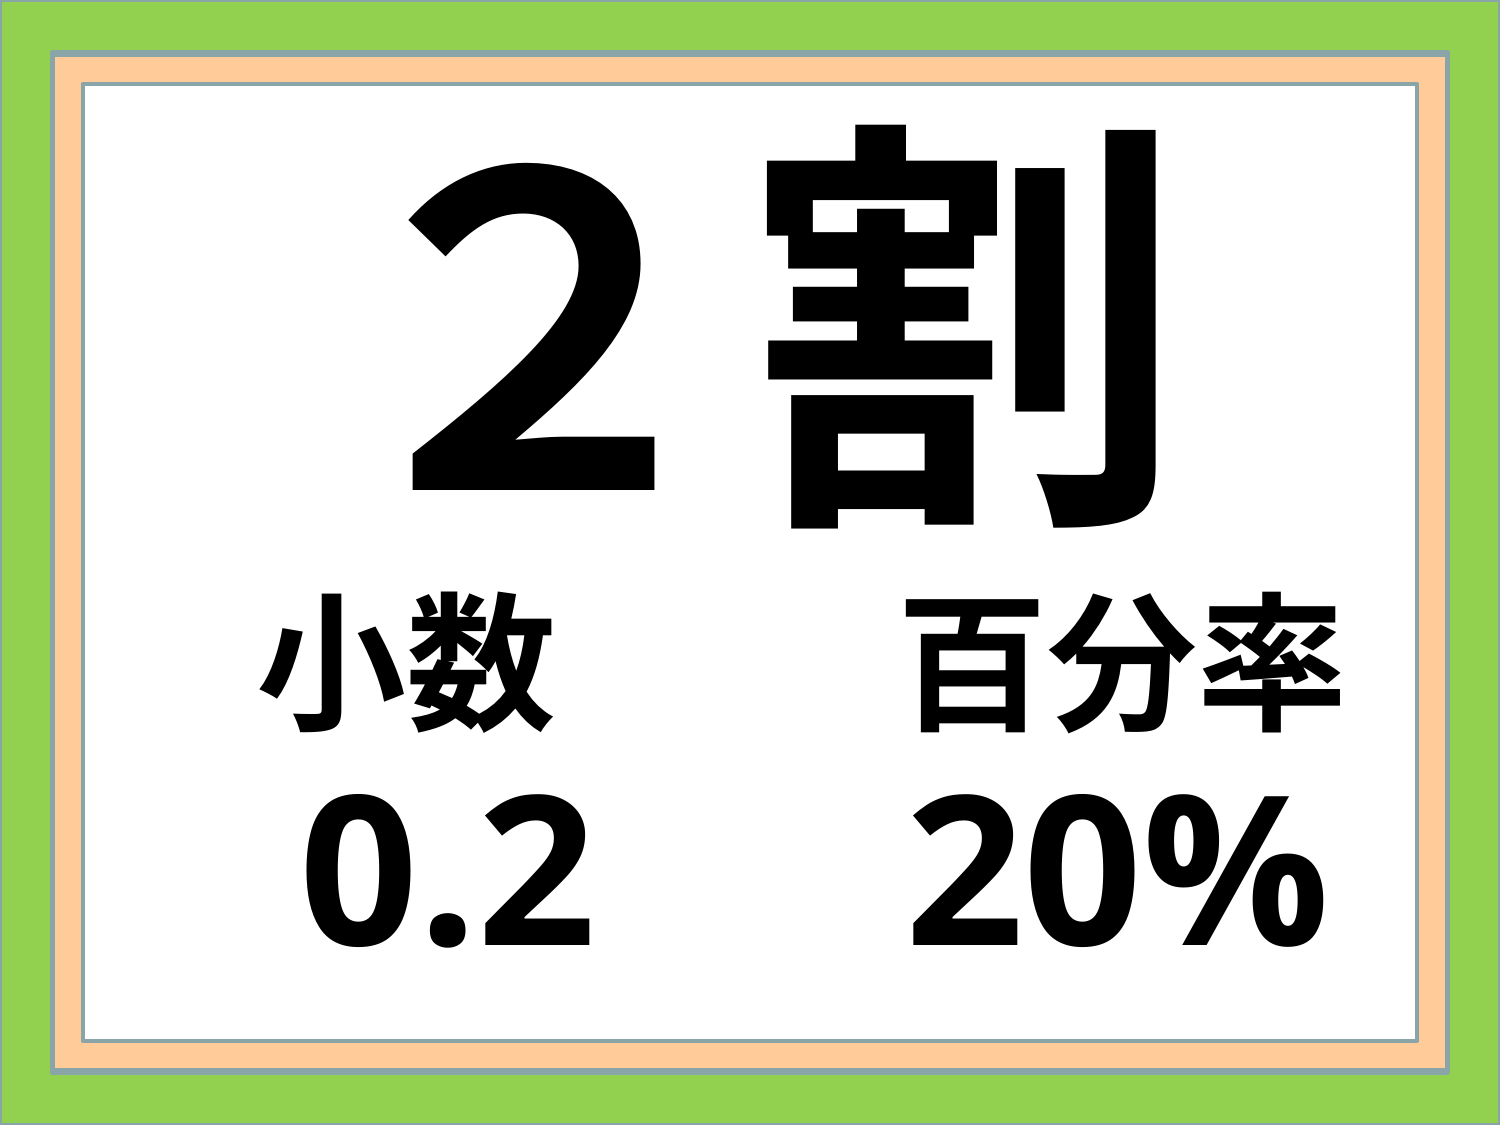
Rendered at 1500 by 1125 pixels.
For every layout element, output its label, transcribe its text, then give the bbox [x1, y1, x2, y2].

text_box 百分率 [882, 573, 1485, 757]
text_box 20% [816, 716, 1420, 994]
text_box 0.2 [146, 716, 750, 994]
text_box ２割 [177, 89, 1323, 546]
text_box 小数 [146, 573, 667, 757]
